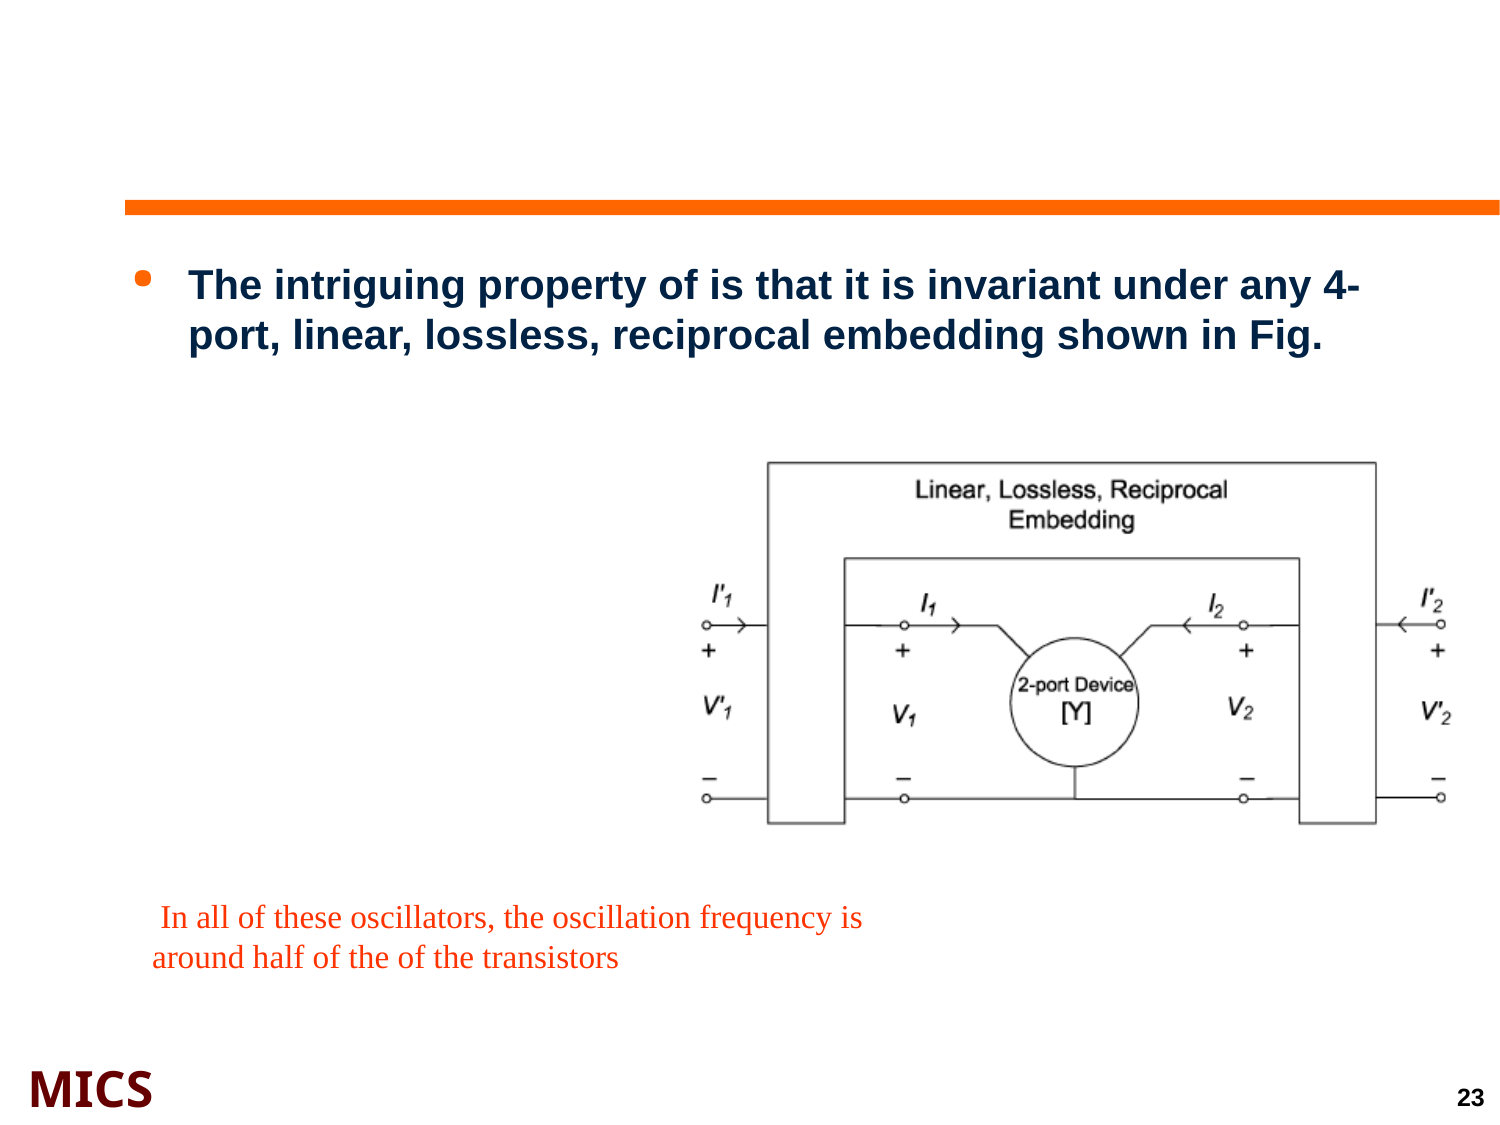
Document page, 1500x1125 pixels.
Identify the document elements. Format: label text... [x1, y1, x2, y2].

slide_number 23 [1425, 1067, 1500, 1125]
list The intriguing property of is that it is invariant under any 4-port, linear, lossless, reciprocal embedding shown in Fig. [116, 249, 1392, 904]
picture [649, 437, 1474, 844]
text_box In all of these oscillators, the oscillation frequency is around half of the of the transistors [137, 887, 888, 982]
